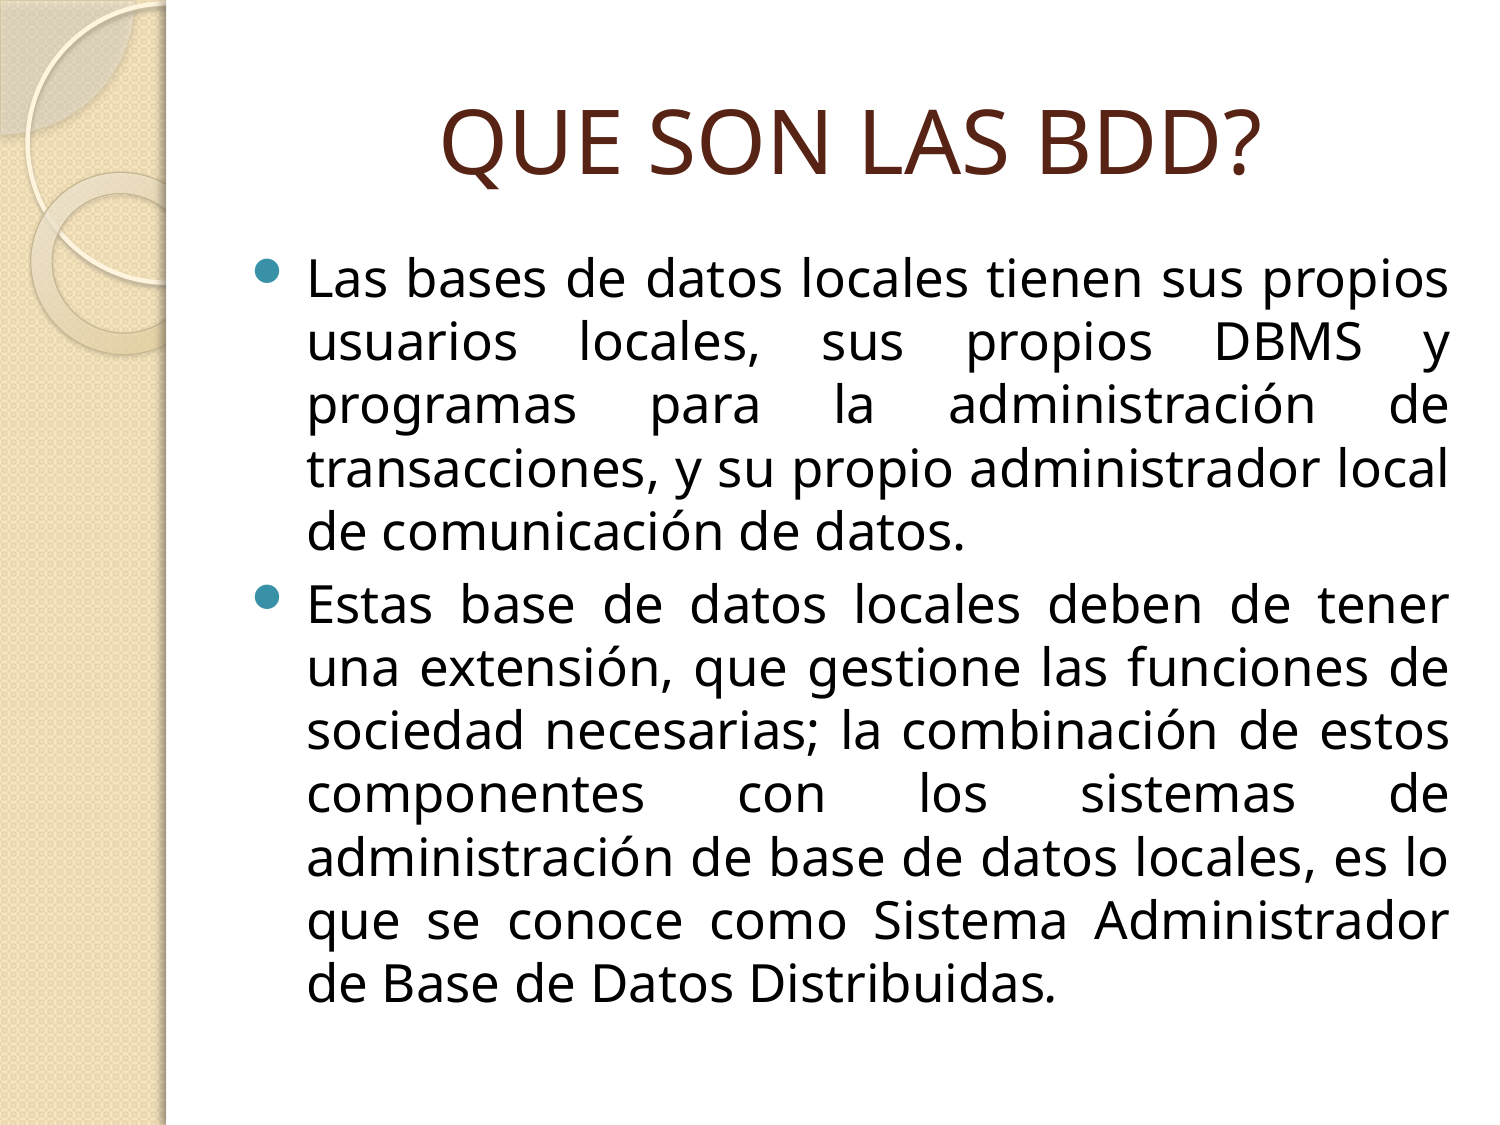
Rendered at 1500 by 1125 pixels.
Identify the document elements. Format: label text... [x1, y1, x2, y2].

title QUE SON LAS BDD? [235, 45, 1466, 233]
list Las bases de datos locales tienen sus propios usuarios locales, sus propios DBMS y programas para la administración de transacciones, y su propio administrador local de comunicación de datos. Estas base de datos locales deben de tener una extensión, que gestione las funciones de sociedad necesarias; la combinación de estos componentes con los sistemas de administración de base de datos locales, es lo que se conoce como Sistema Administrador de Base de Datos Distribuidas. [235, 237, 1466, 1025]
